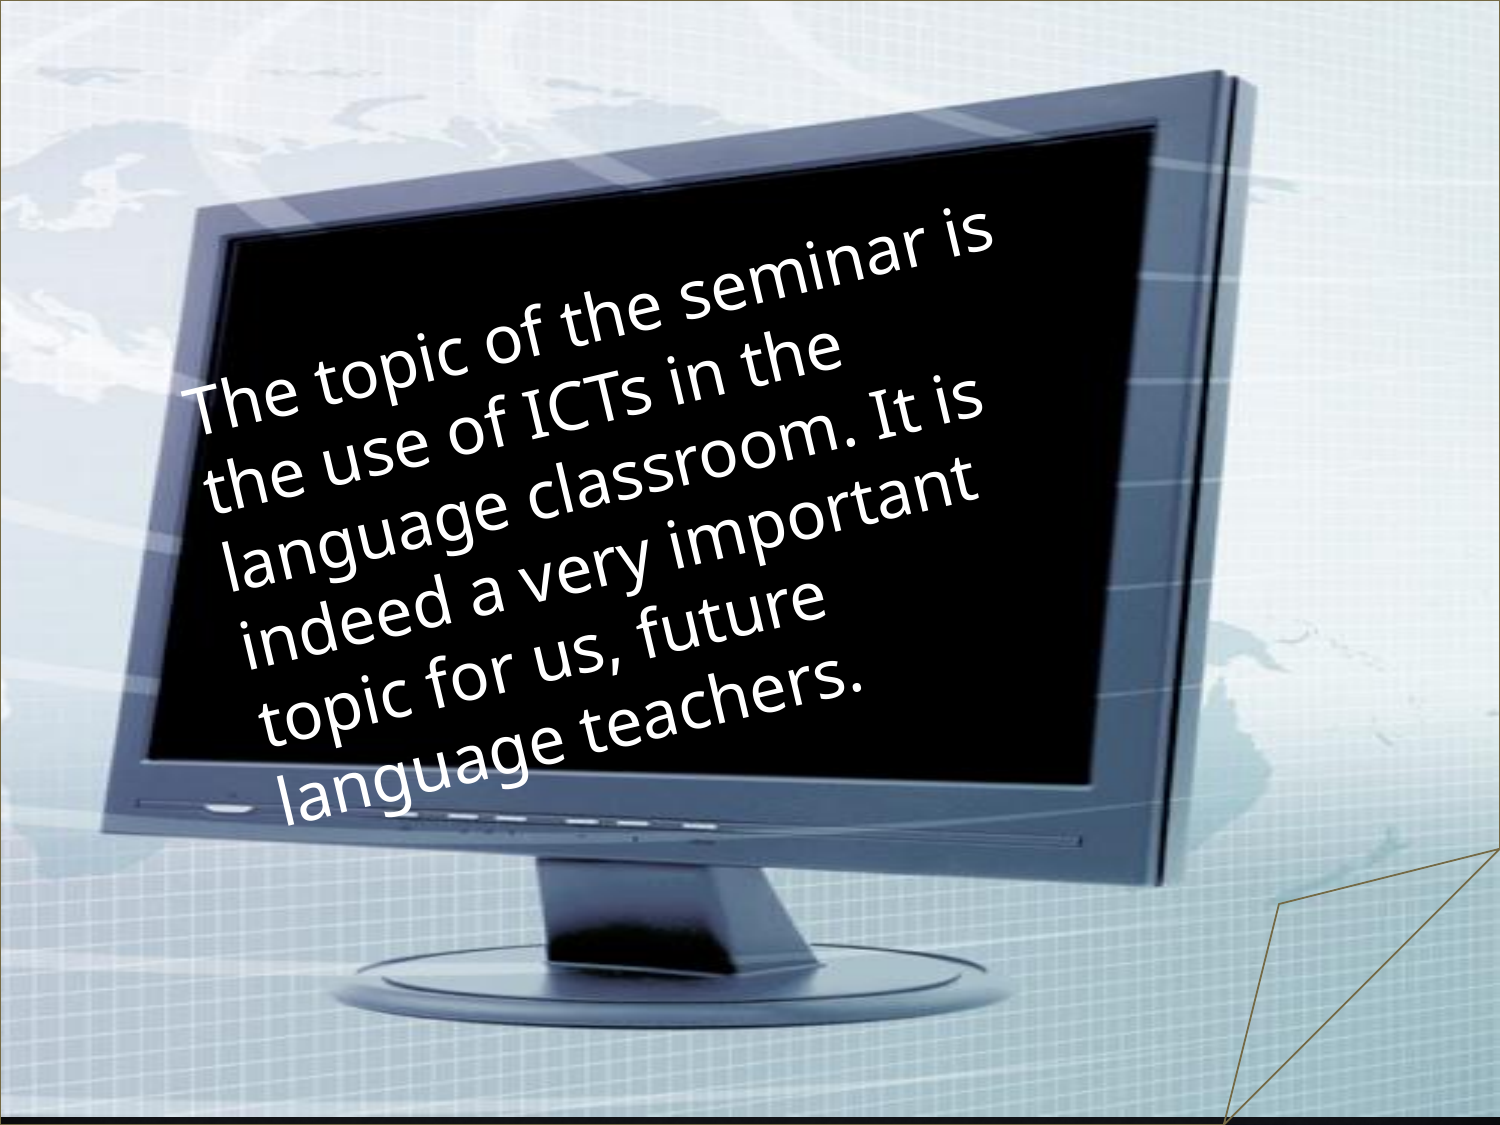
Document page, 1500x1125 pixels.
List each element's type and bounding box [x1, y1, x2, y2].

text_box [0, 1120, 1230, 1125]
picture [0, 0, 1500, 1125]
